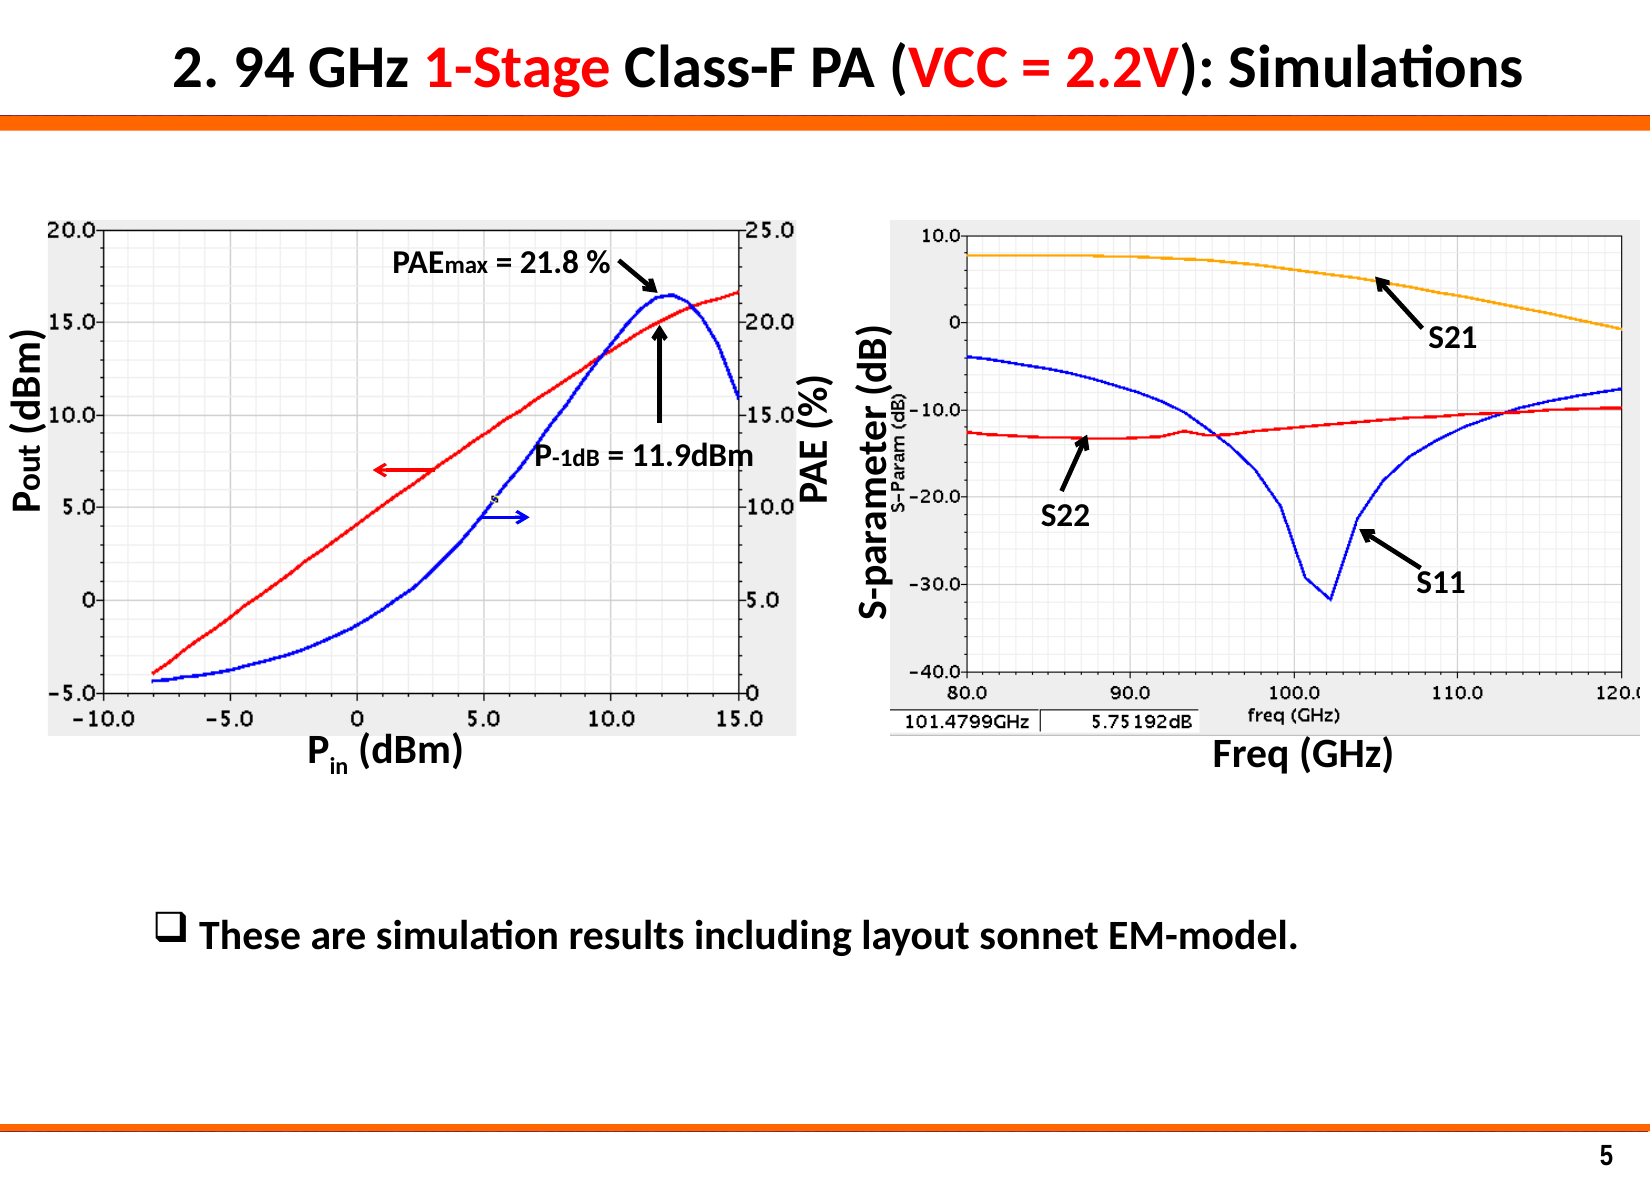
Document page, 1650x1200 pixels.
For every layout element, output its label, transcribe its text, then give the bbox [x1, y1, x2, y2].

text_box Pin (dBm) [292, 744, 479, 787]
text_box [1061, 434, 1088, 492]
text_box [1358, 528, 1421, 569]
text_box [618, 260, 658, 294]
text_box PAE (%) [802, 359, 836, 520]
text_box These are simulation results including layout sonnet EM-model. [137, 900, 1511, 966]
text_box Pout (dBm) [0, 314, 42, 529]
text_box 5 [1105, 1131, 1629, 1176]
text_box Freq (GHz) [1197, 744, 1410, 783]
picture [47, 220, 797, 736]
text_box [1374, 276, 1423, 329]
text_box 2. 94 GHz 1-Stage Class-F PA (VCC = 2.2V): Simulations [92, 10, 1605, 116]
text_box S-parameter (dB) [836, 309, 885, 636]
picture [890, 220, 1641, 736]
